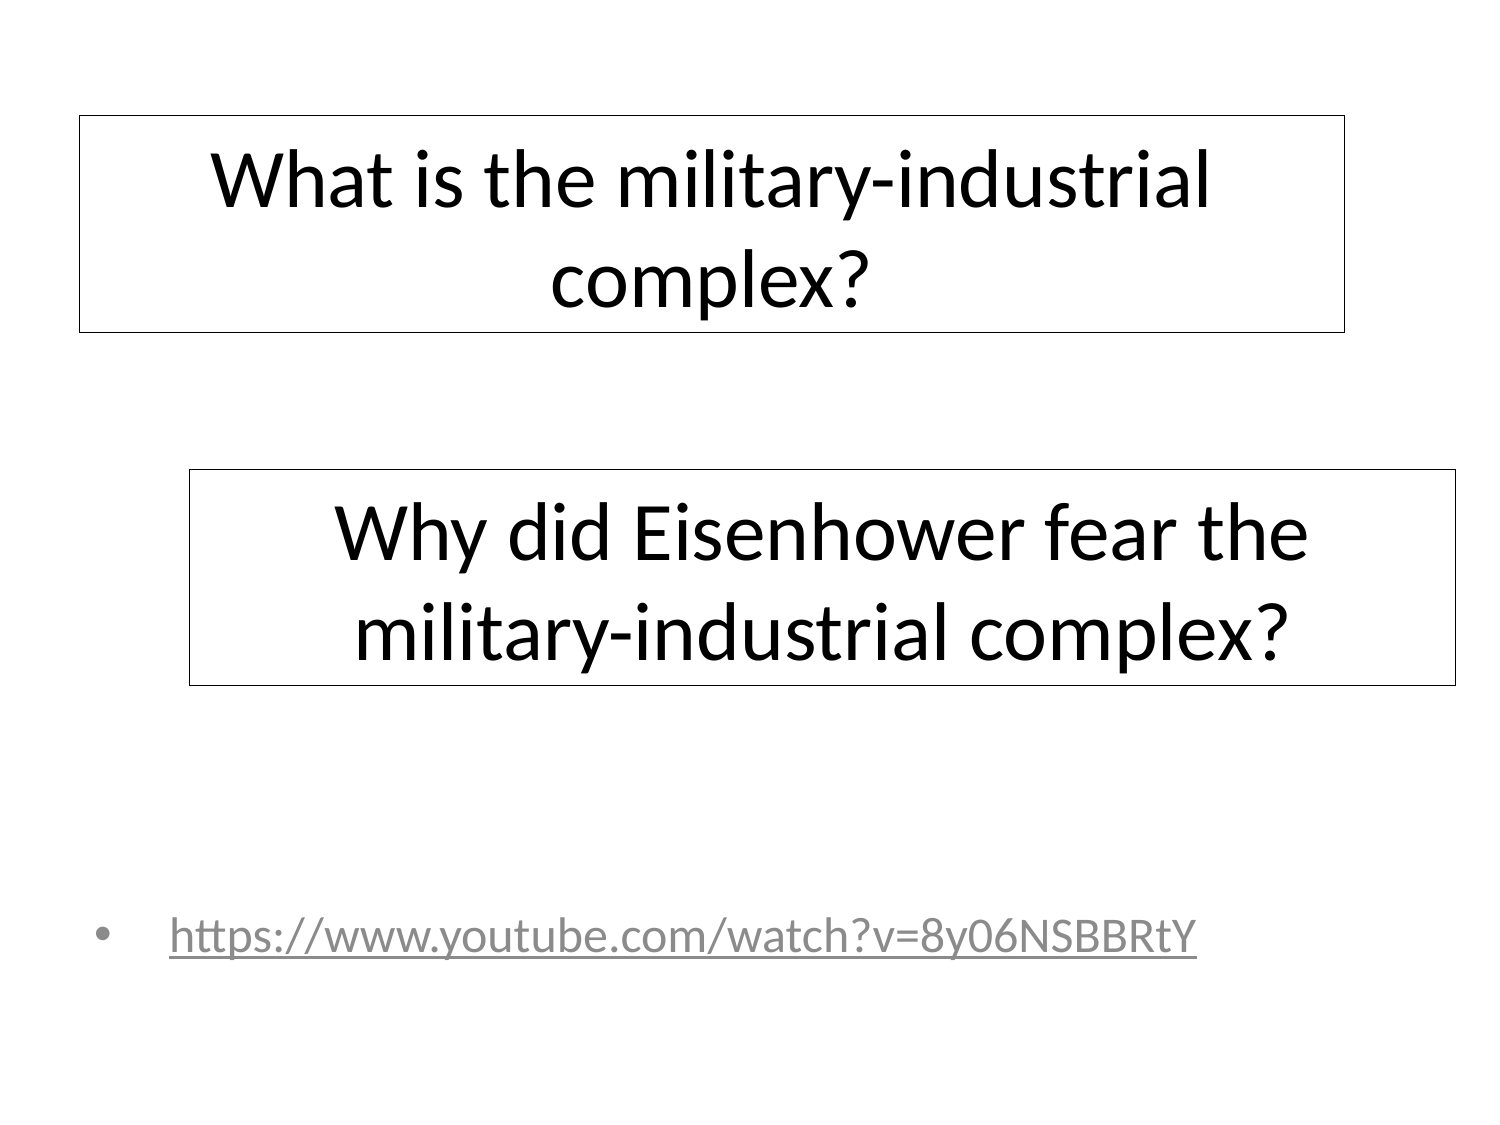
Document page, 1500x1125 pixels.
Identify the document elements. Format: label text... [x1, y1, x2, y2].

text_box Why did Eisenhower fear the military-industrial complex? [189, 469, 1456, 686]
title What is the military-industrial complex? [79, 115, 1345, 333]
subtitle https://www.youtube.com/watch?v=8y06NSBBRtY [79, 895, 1456, 1013]
